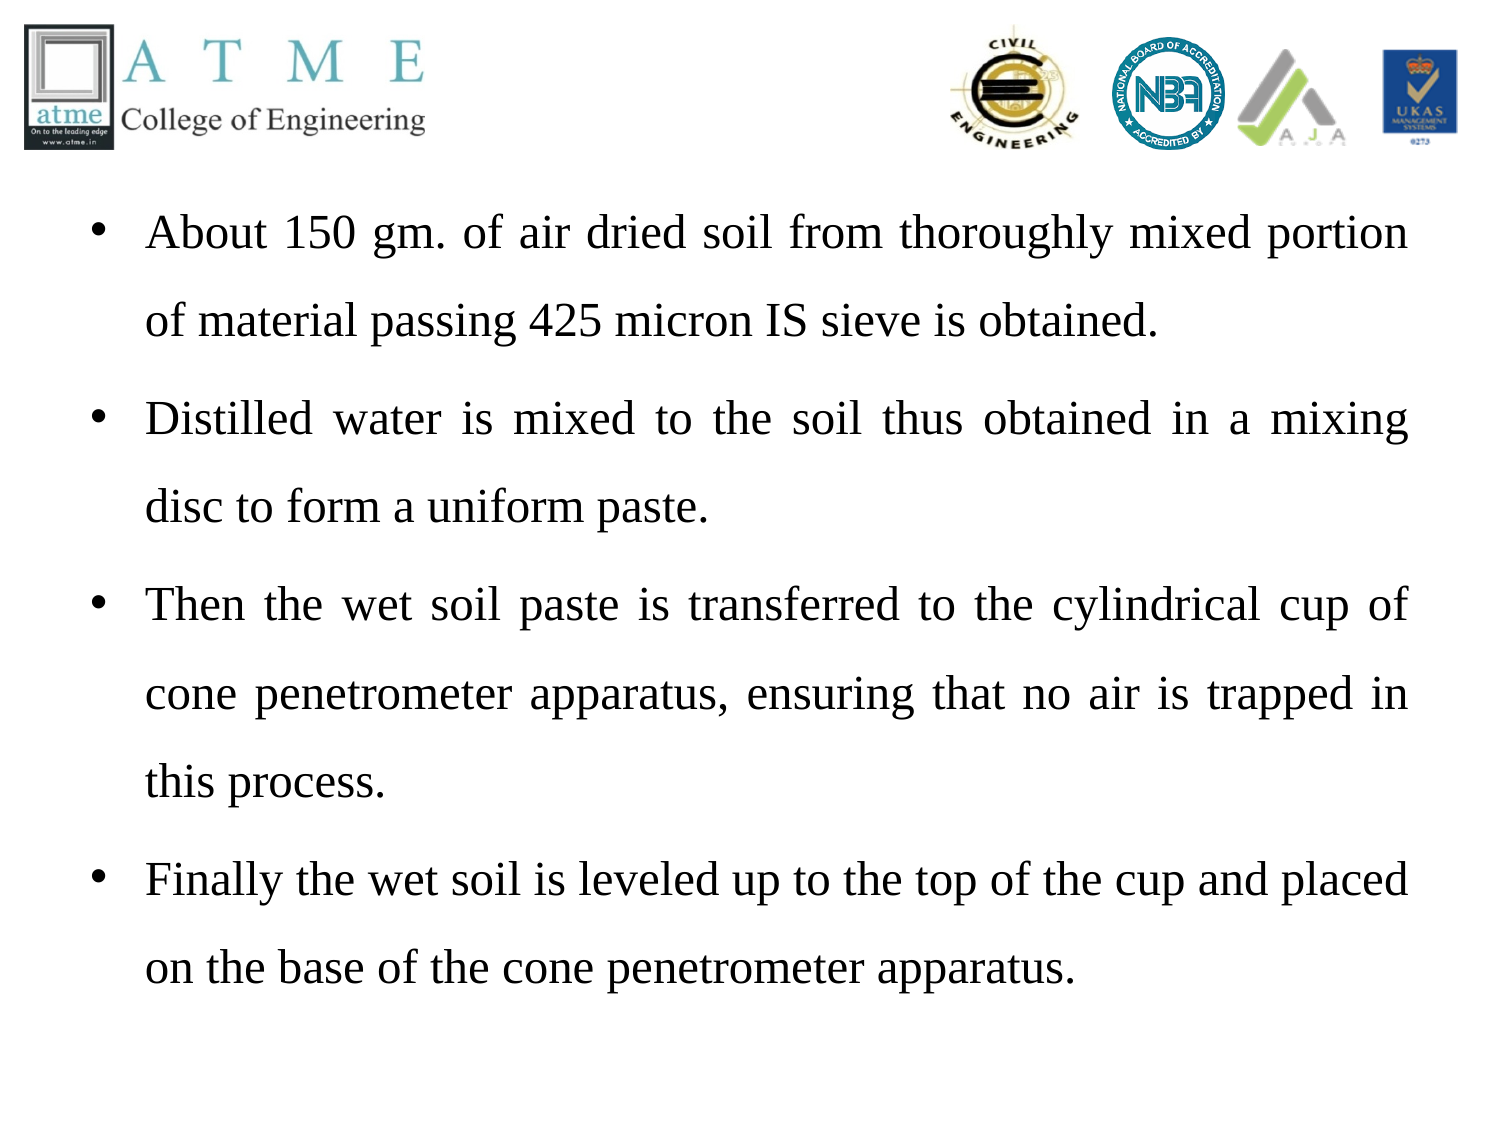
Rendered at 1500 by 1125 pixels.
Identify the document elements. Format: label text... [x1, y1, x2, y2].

picture [24, 24, 425, 150]
list About 150 gm. of air dried soil from thoroughly mixed portion of material passing 425 micron IS sieve is obtained. Distilled water is mixed to the soil thus obtained in a mixing disc to form a uniform paste. Then the wet soil paste is transferred to the cylindrical cup of cone penetrometer apparatus, ensuring that no air is trapped in this process. Finally the wet soil is leveled up to the top of the cup and placed on the base of the cone penetrometer apparatus. [75, 162, 1425, 1005]
picture [1184, 109, 1225, 150]
picture [1179, 37, 1225, 79]
picture [1237, 49, 1458, 146]
picture [950, 24, 1080, 150]
picture [1209, 103, 1218, 120]
picture [1112, 37, 1213, 150]
